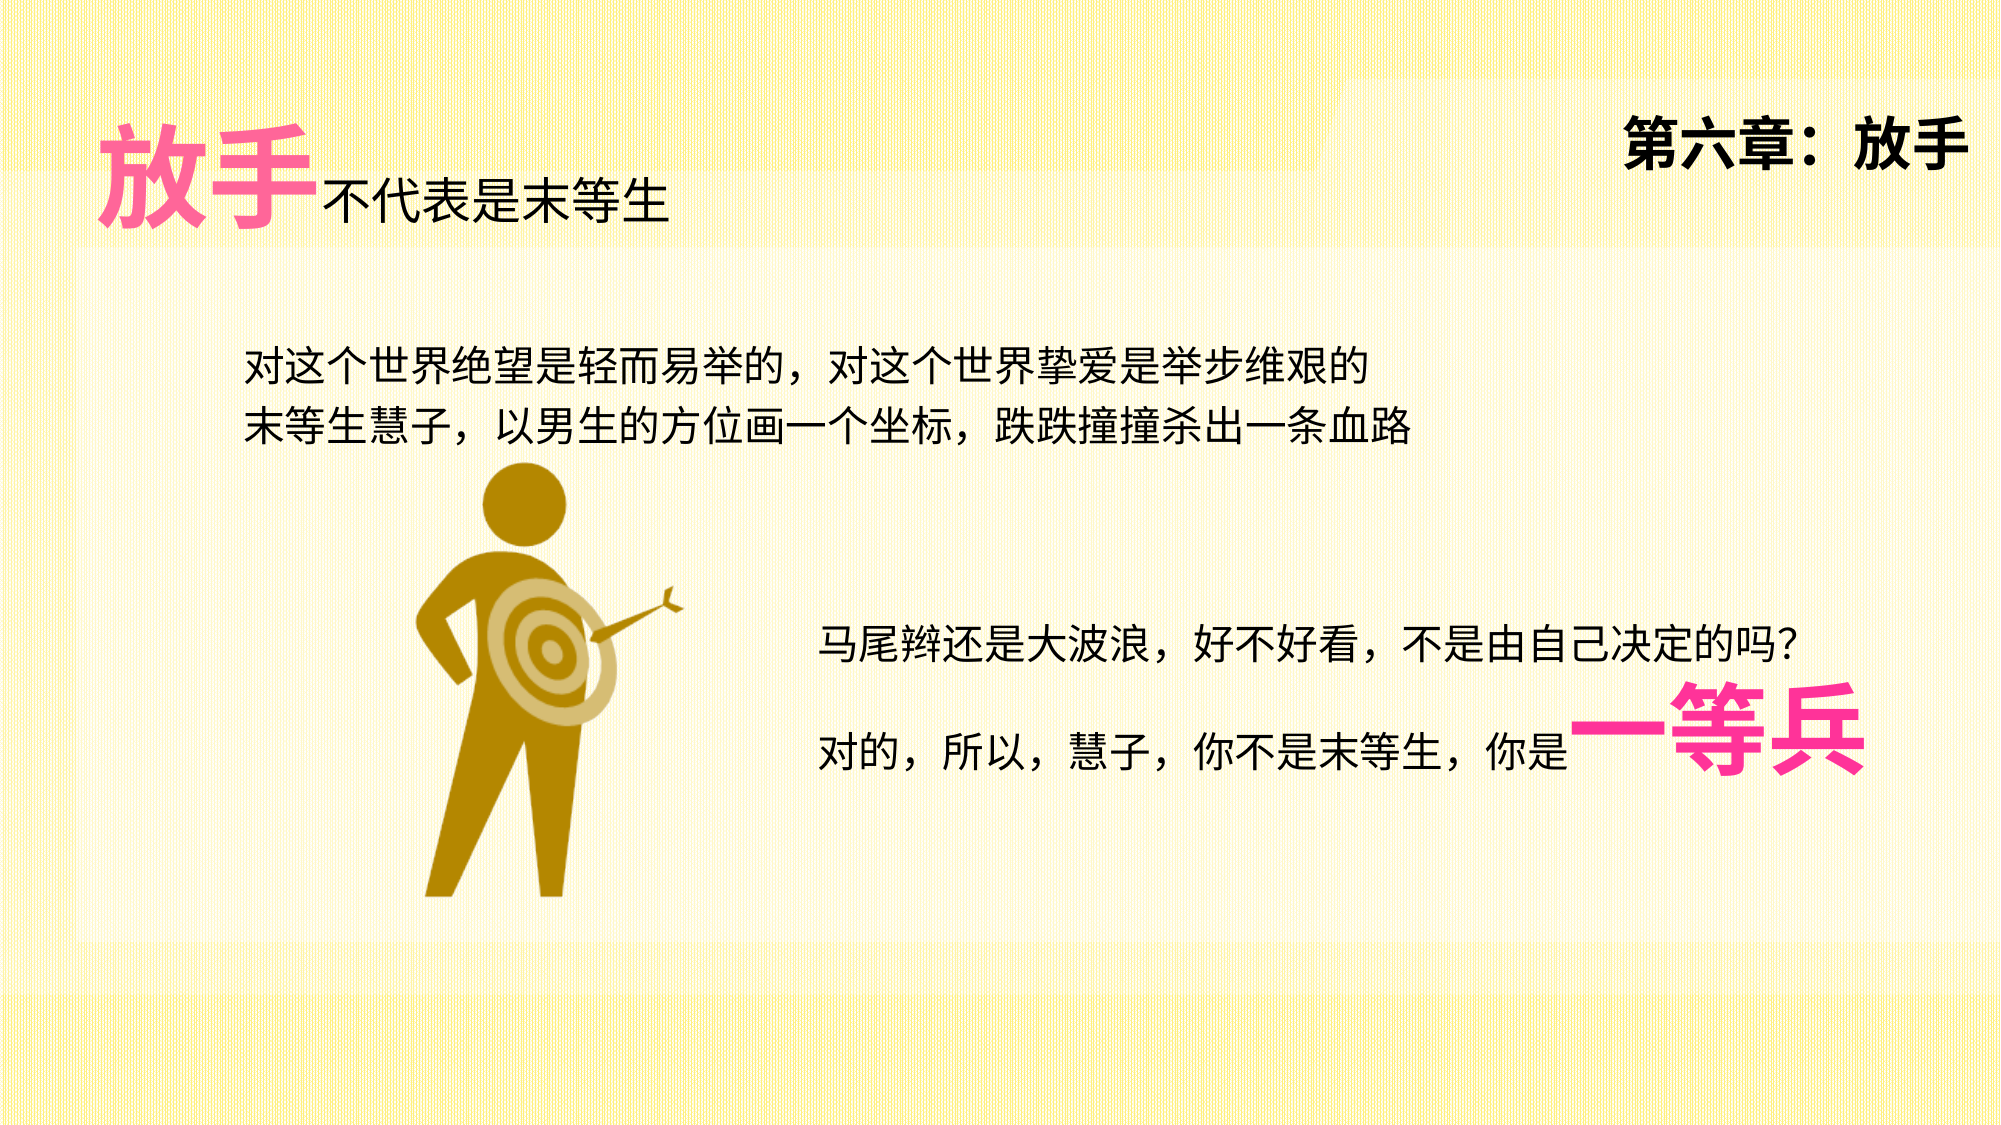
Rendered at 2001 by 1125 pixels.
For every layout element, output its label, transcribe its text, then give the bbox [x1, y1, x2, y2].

text_box 对这个世界绝望是轻而易举的，对这个世界挚爱是举步维艰的 末等生慧子，以男生的方位画一个坐标，跌跌撞撞杀出一条血路 [228, 321, 1503, 457]
text_box 马尾辫还是大波浪，好不好看，不是由自己决定的吗？ 对的，所以，慧子，你不是末等生，你是一等兵 [802, 610, 1897, 795]
text_box 放手不代表是末等生 [81, 99, 803, 250]
text_box 第六章：放手 [1606, 99, 2000, 185]
picture [334, 462, 771, 900]
